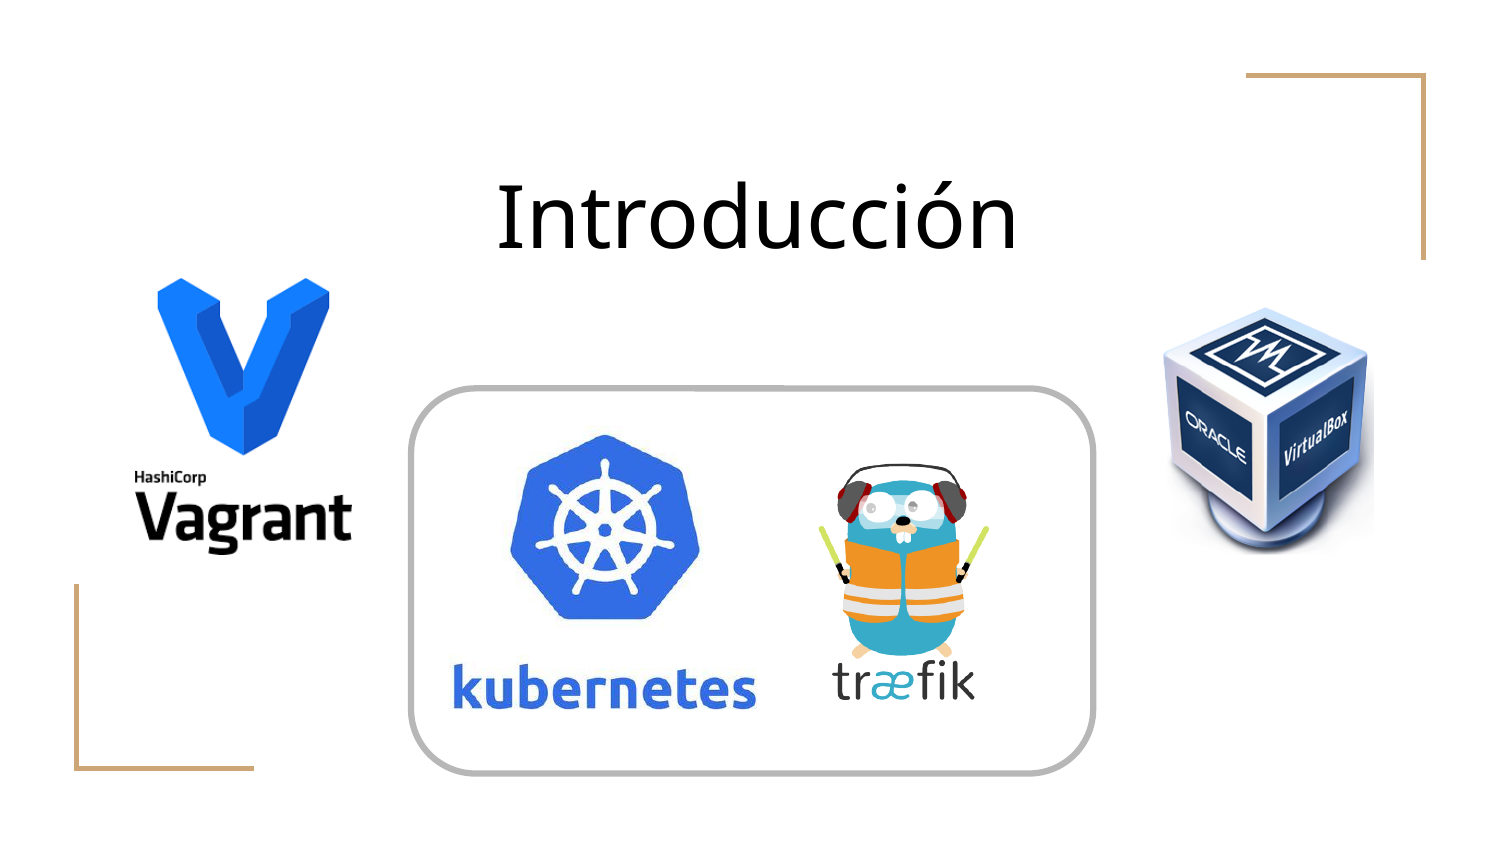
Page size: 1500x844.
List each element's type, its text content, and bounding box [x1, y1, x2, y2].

title Introducción [135, 124, 1382, 304]
picture [1139, 303, 1391, 555]
picture [807, 452, 1001, 711]
picture [135, 278, 353, 555]
picture [434, 426, 770, 711]
text_box [411, 388, 1094, 774]
